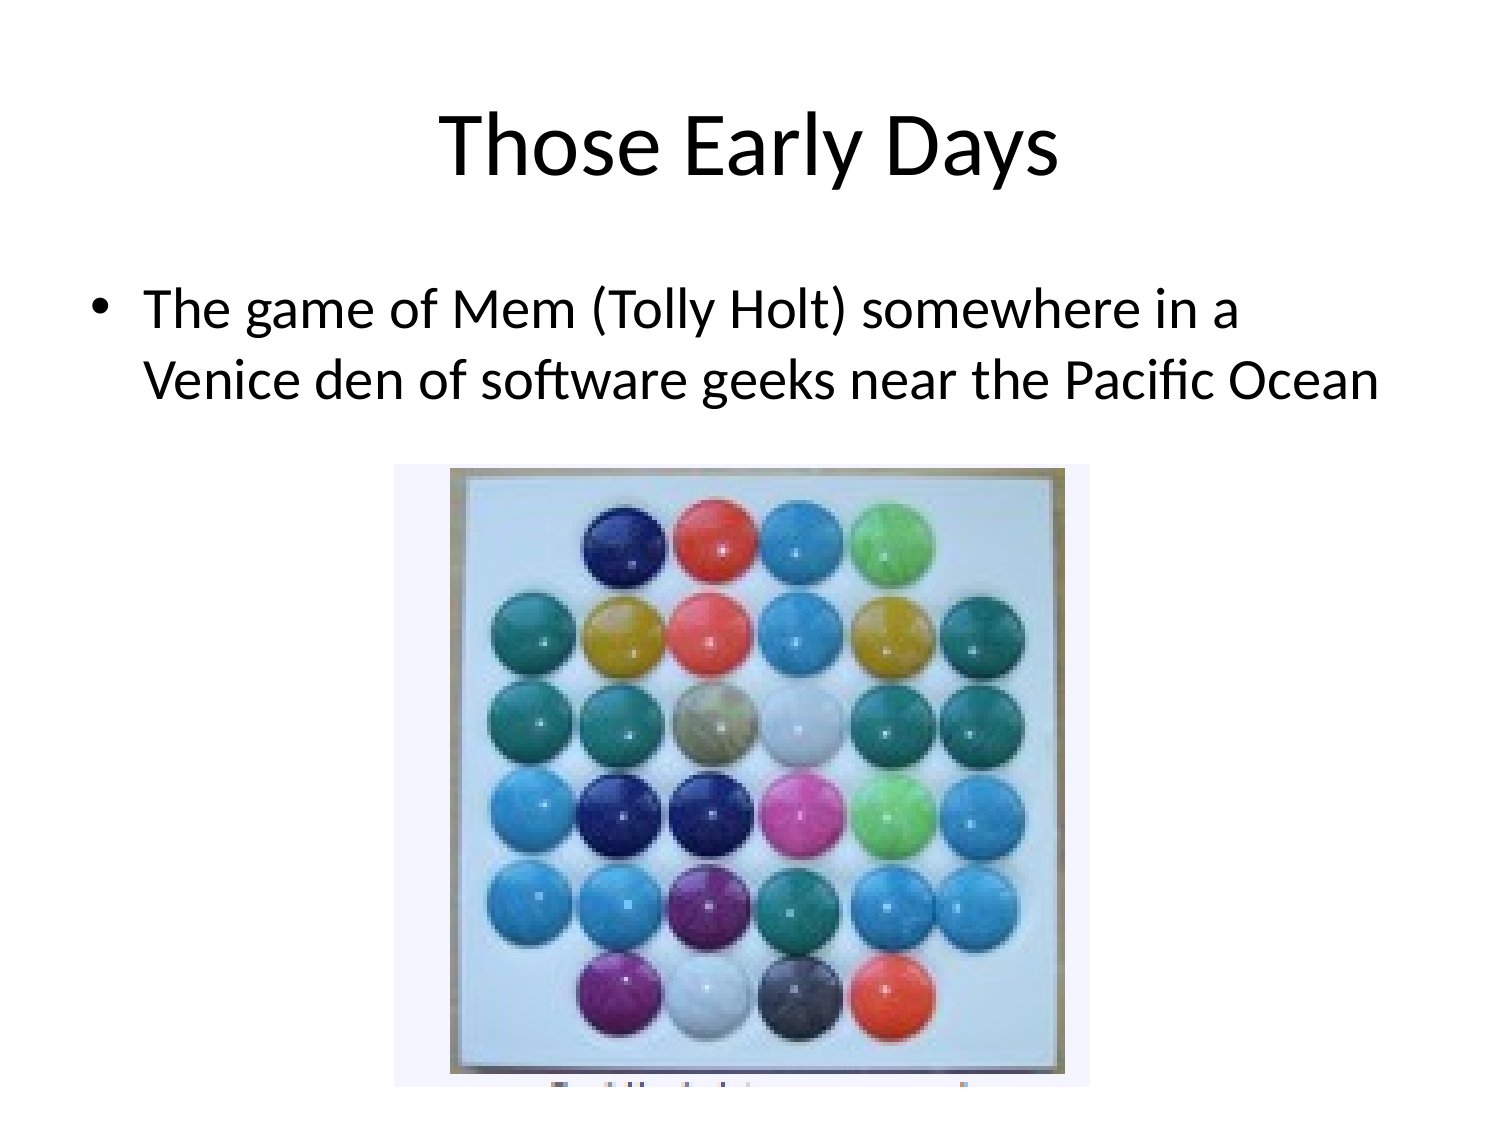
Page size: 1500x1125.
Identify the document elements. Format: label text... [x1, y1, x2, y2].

title Those Early Days [75, 45, 1425, 233]
picture [394, 464, 1090, 1088]
list The game of Mem (Tolly Holt) somewhere in a Venice den of software geeks near the Pacific Ocean [75, 262, 1425, 465]
